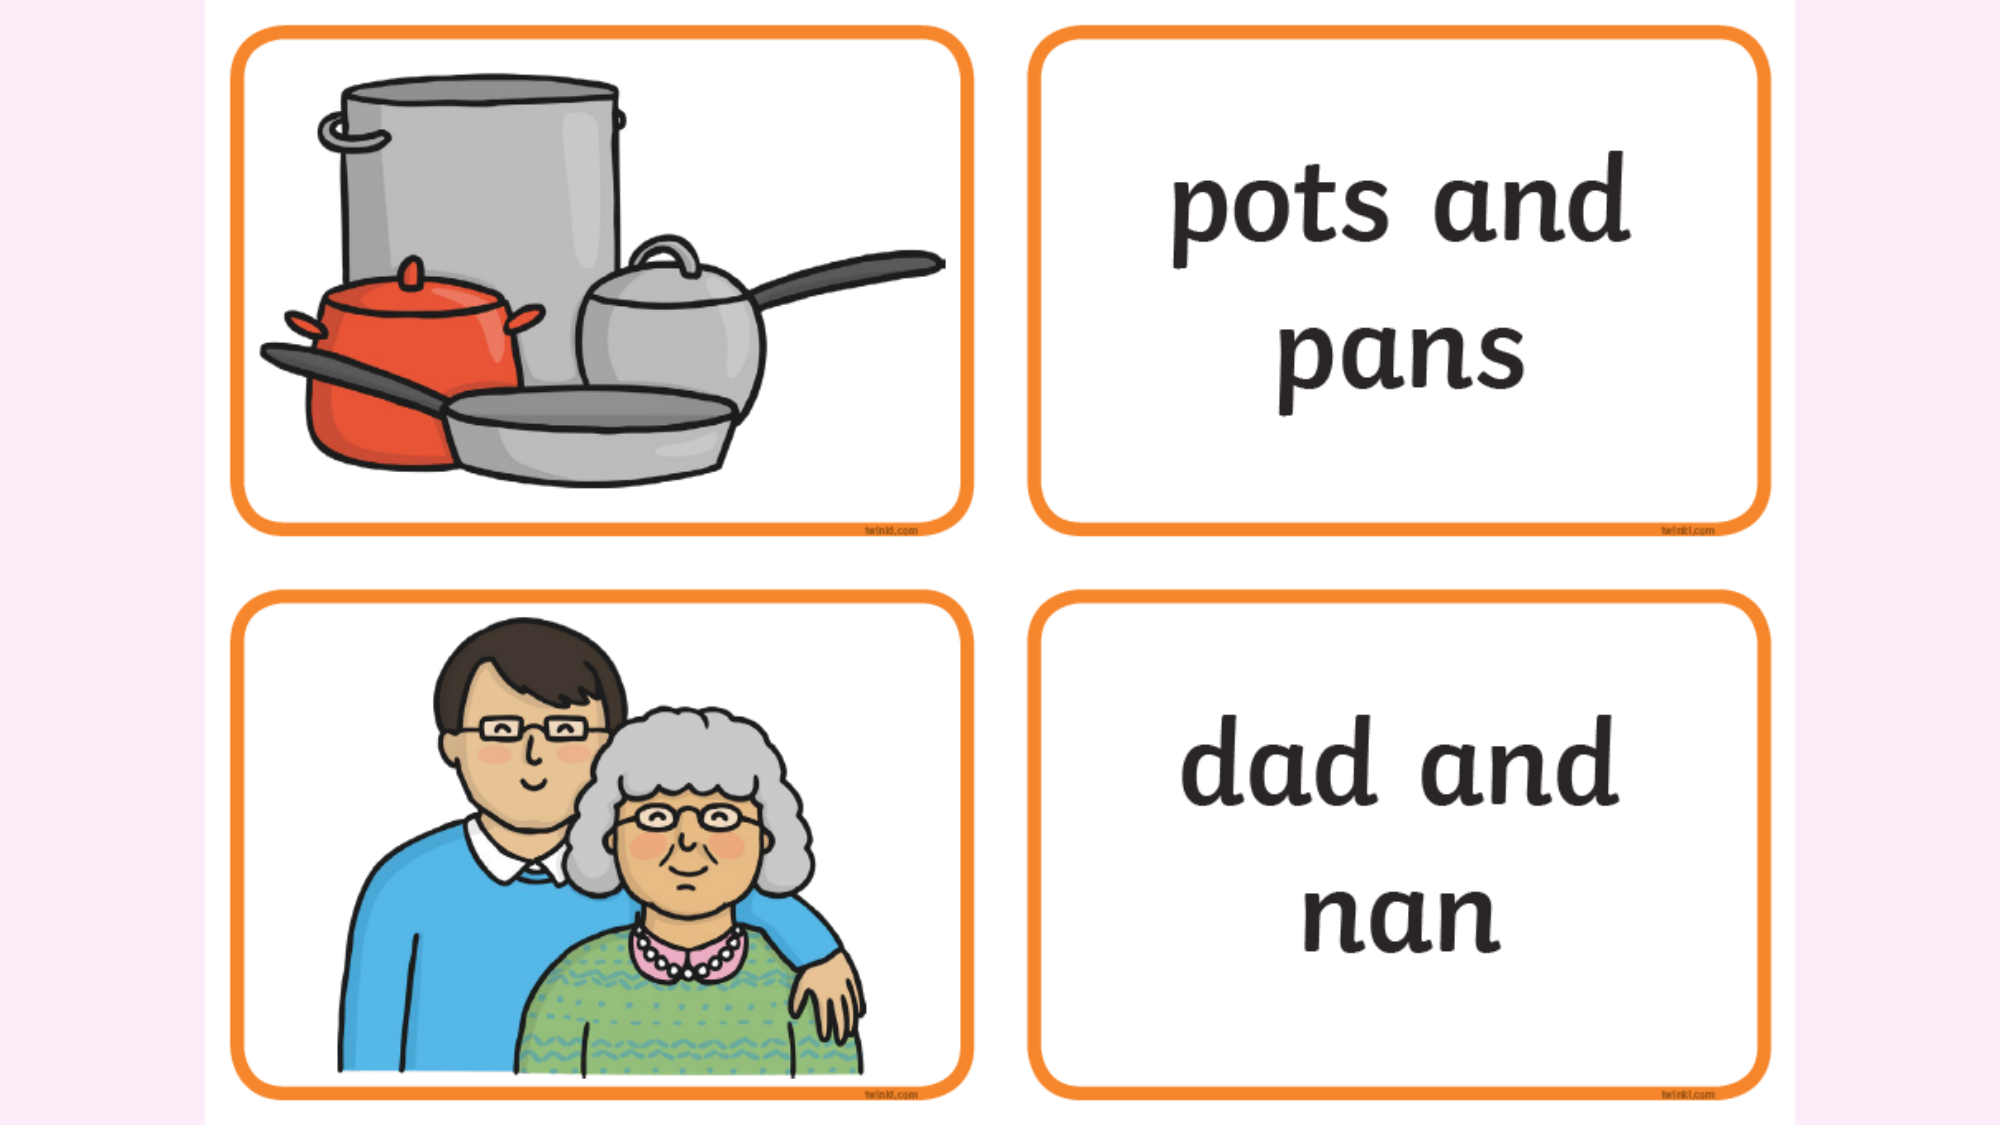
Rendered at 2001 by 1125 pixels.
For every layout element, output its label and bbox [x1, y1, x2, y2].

picture [204, 0, 1796, 1125]
